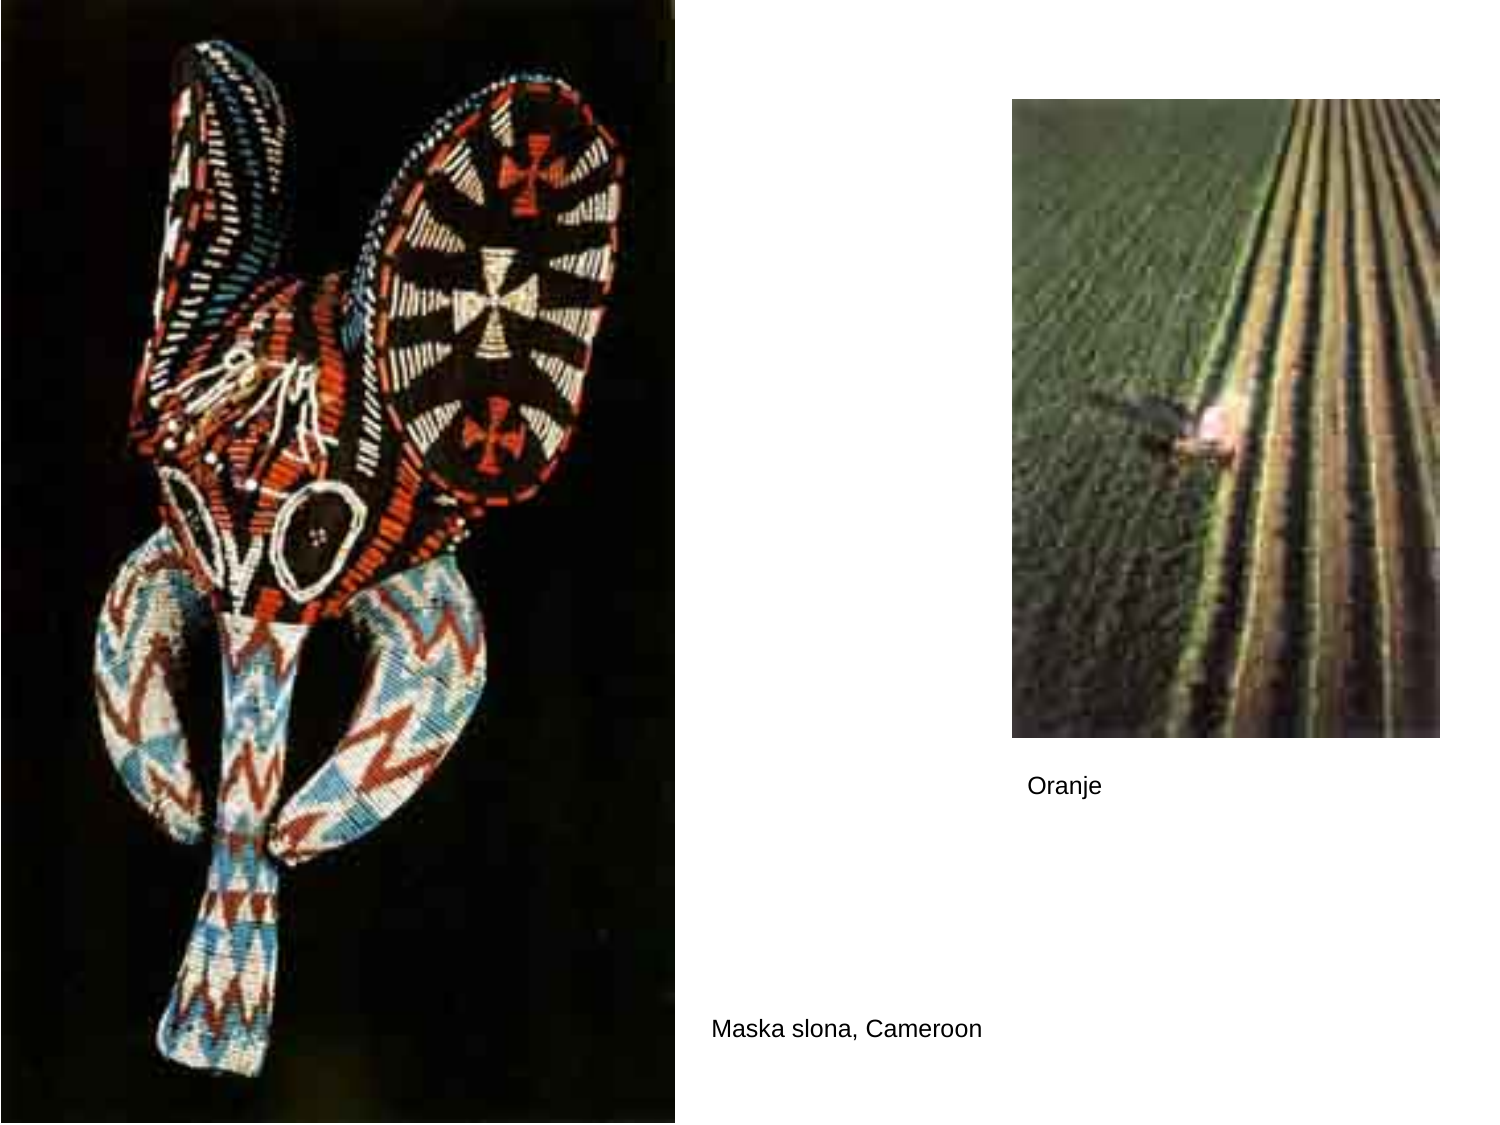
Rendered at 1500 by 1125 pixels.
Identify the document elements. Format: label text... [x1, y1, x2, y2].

text_box Maska slona, Cameroon [696, 1005, 999, 1051]
picture [0, 0, 676, 1124]
text_box Oranje [1012, 762, 1118, 808]
picture [1012, 99, 1440, 738]
